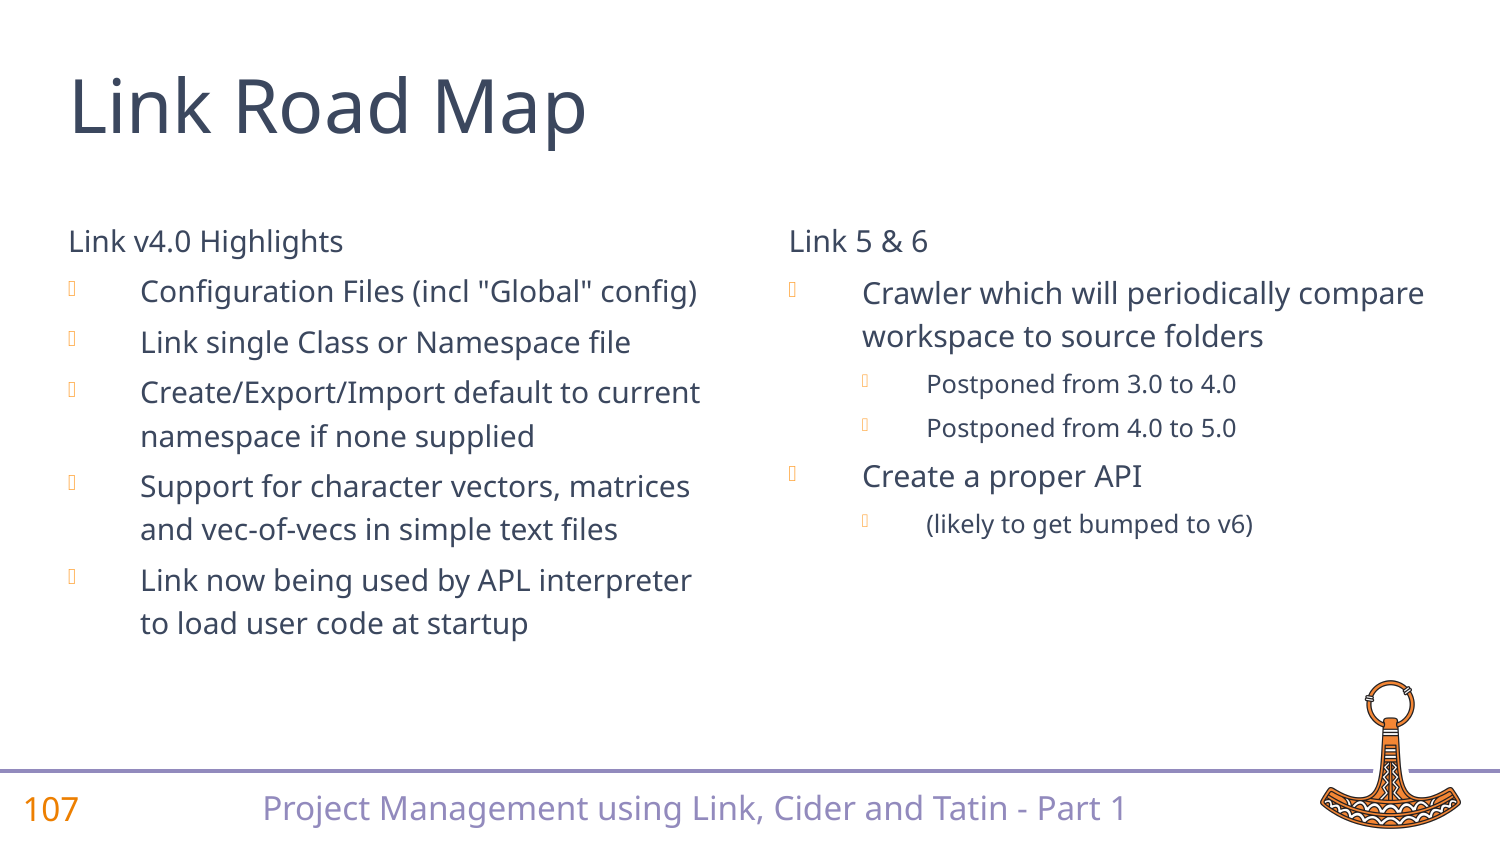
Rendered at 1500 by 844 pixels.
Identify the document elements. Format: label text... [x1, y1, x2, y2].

list Link v4.0 Highlights Configuration Files (incl "Global" config) Link single Class or Namespace file Create/Export/Import default to current namespace if none supplied Support for character vectors, matrices and vec-of-vecs in simple text files Link now being used by APL interpreter to load user code at startup [53, 207, 727, 740]
list Link 5 & 6 Crawler which will periodically compare workspace to source folders Postponed from 3.0 to 4.0 Postponed from 4.0 to 5.0 Create a proper API (likely to get bumped to v6) [773, 207, 1447, 550]
picture [1320, 680, 1461, 829]
title Link Road Map [53, 43, 1203, 157]
